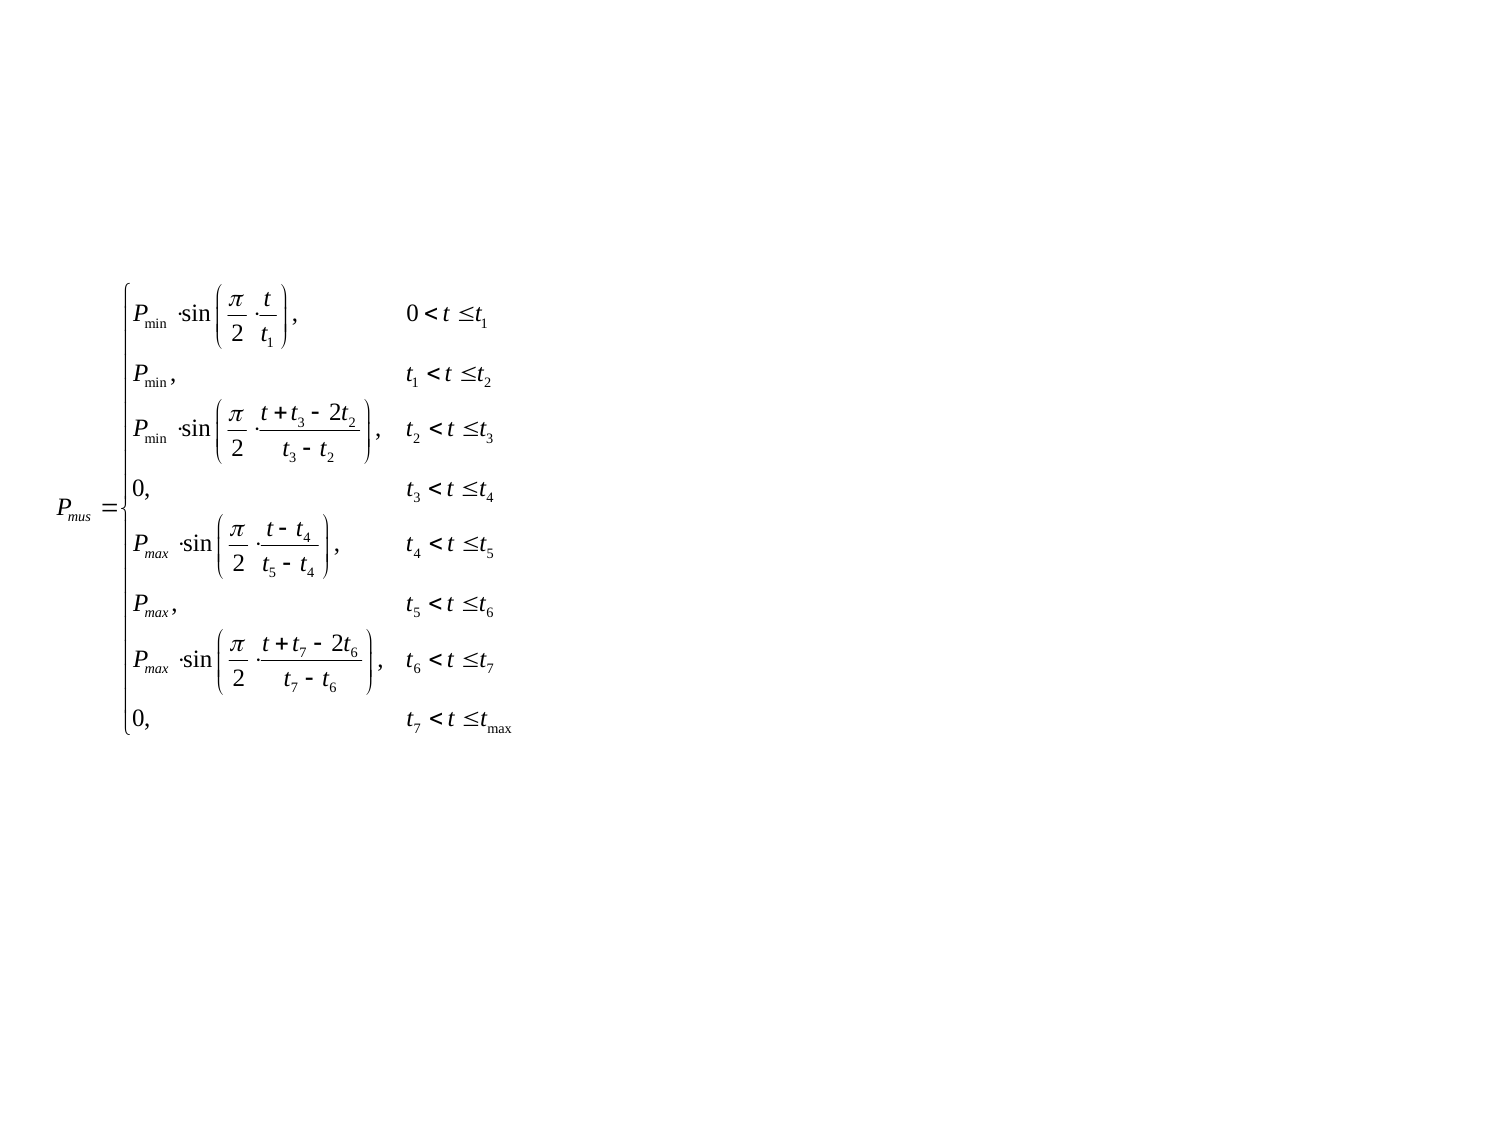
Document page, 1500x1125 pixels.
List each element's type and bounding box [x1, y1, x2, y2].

text_box [51, 276, 519, 774]
